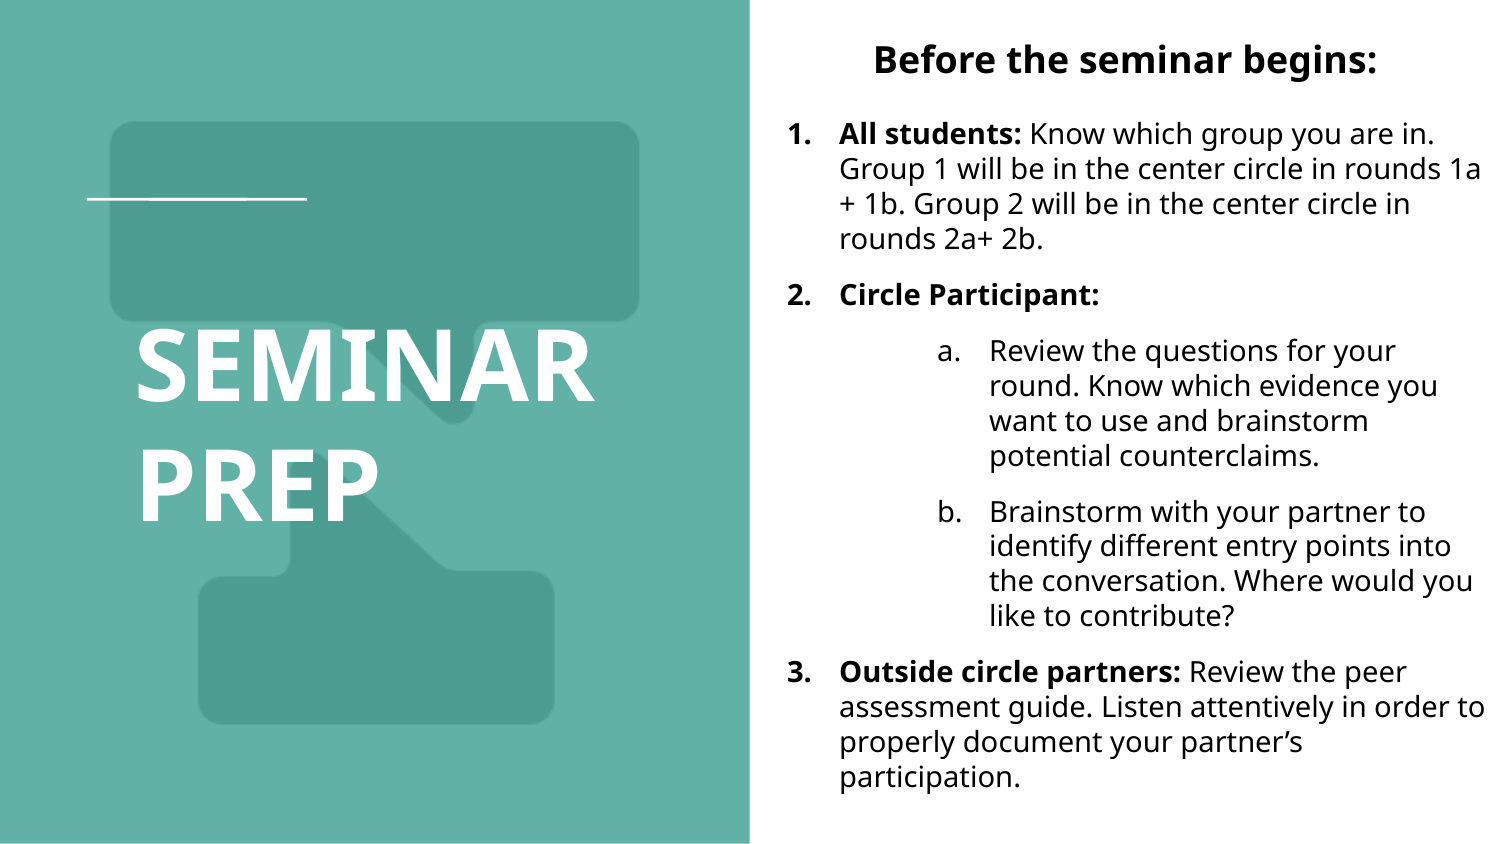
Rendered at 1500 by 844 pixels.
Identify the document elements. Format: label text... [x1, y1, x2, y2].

title SEMINAR PREP [119, 254, 662, 590]
text_box Before the seminar begins: All students: Know which group you are in. Group 1 will be in the center circle in rounds 1a + 1b. Group 2 will be in the center circle in rounds 2a+ 2b. Circle Participant: Review the questions for your round. Know which evidence you want to use and brainstorm potential counterclaims. Brainstorm with your partner to identify different entry points into the conversation. Where would you like to contribute? Outside circle partners: Review the peer assessment guide. Listen attentively in order to properly document your partner’s participation. [749, 20, 1500, 823]
